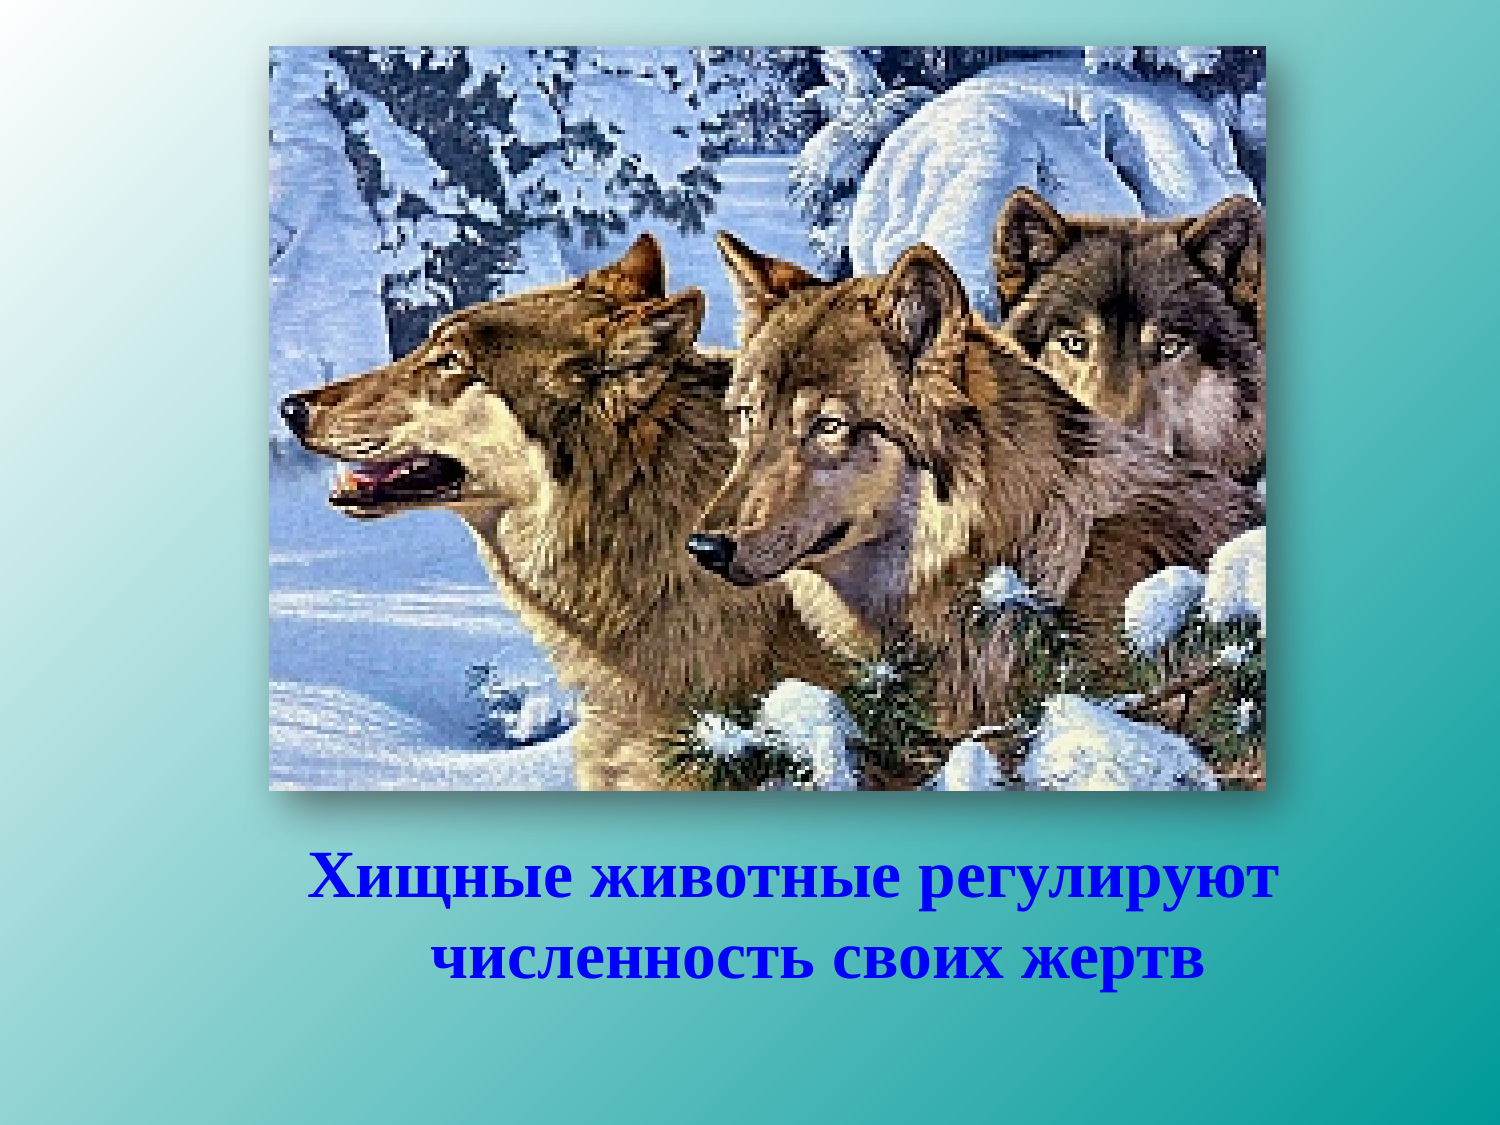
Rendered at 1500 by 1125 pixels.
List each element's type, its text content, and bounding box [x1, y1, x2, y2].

list Хищные животные регулируют численность своих жертв [137, 822, 1452, 1001]
picture [269, 46, 1266, 792]
